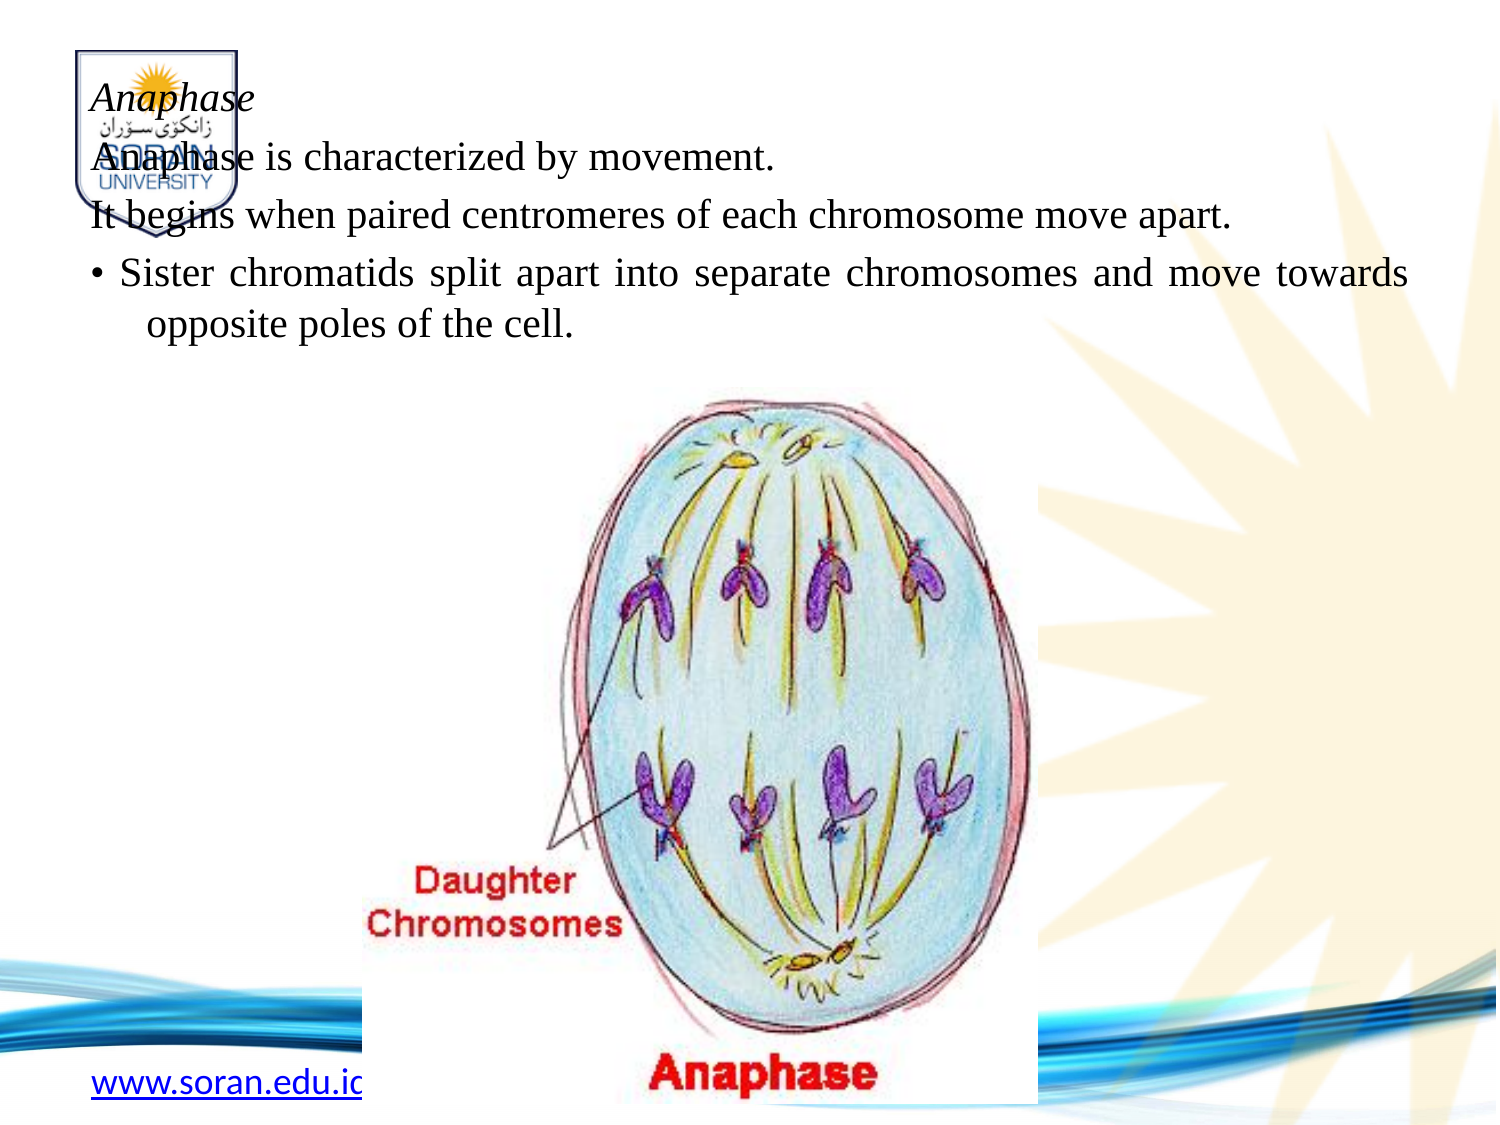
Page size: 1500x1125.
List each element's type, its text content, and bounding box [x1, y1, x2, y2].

picture [0, 99, 1500, 1125]
picture [75, 50, 238, 62]
list Anaphase Anaphase is characterized by movement. It begins when paired centromeres of each chromosome move apart. • Sister chromatids split apart into separate chromosomes and move towards opposite poles of the cell. [75, 62, 1425, 1005]
